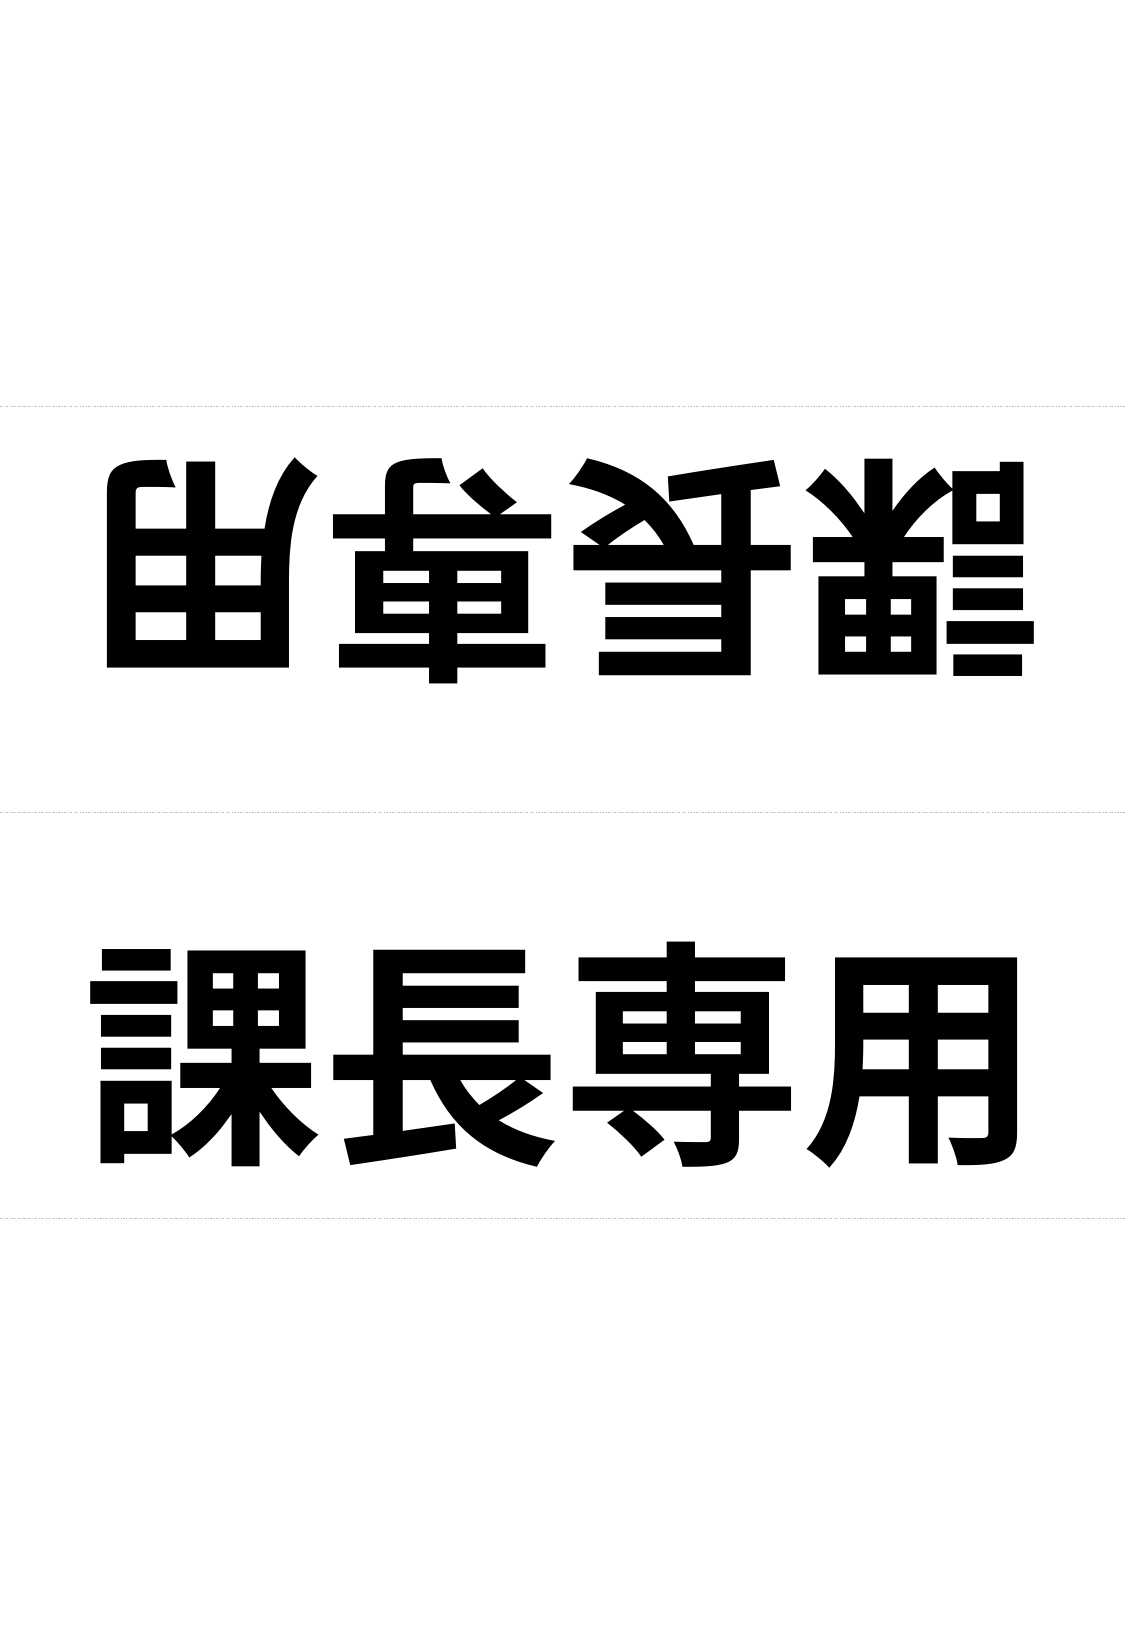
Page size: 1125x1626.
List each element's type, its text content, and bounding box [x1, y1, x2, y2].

text_box 課長専用 [68, 898, 1057, 1201]
text_box 課長専用 [68, 425, 1057, 728]
